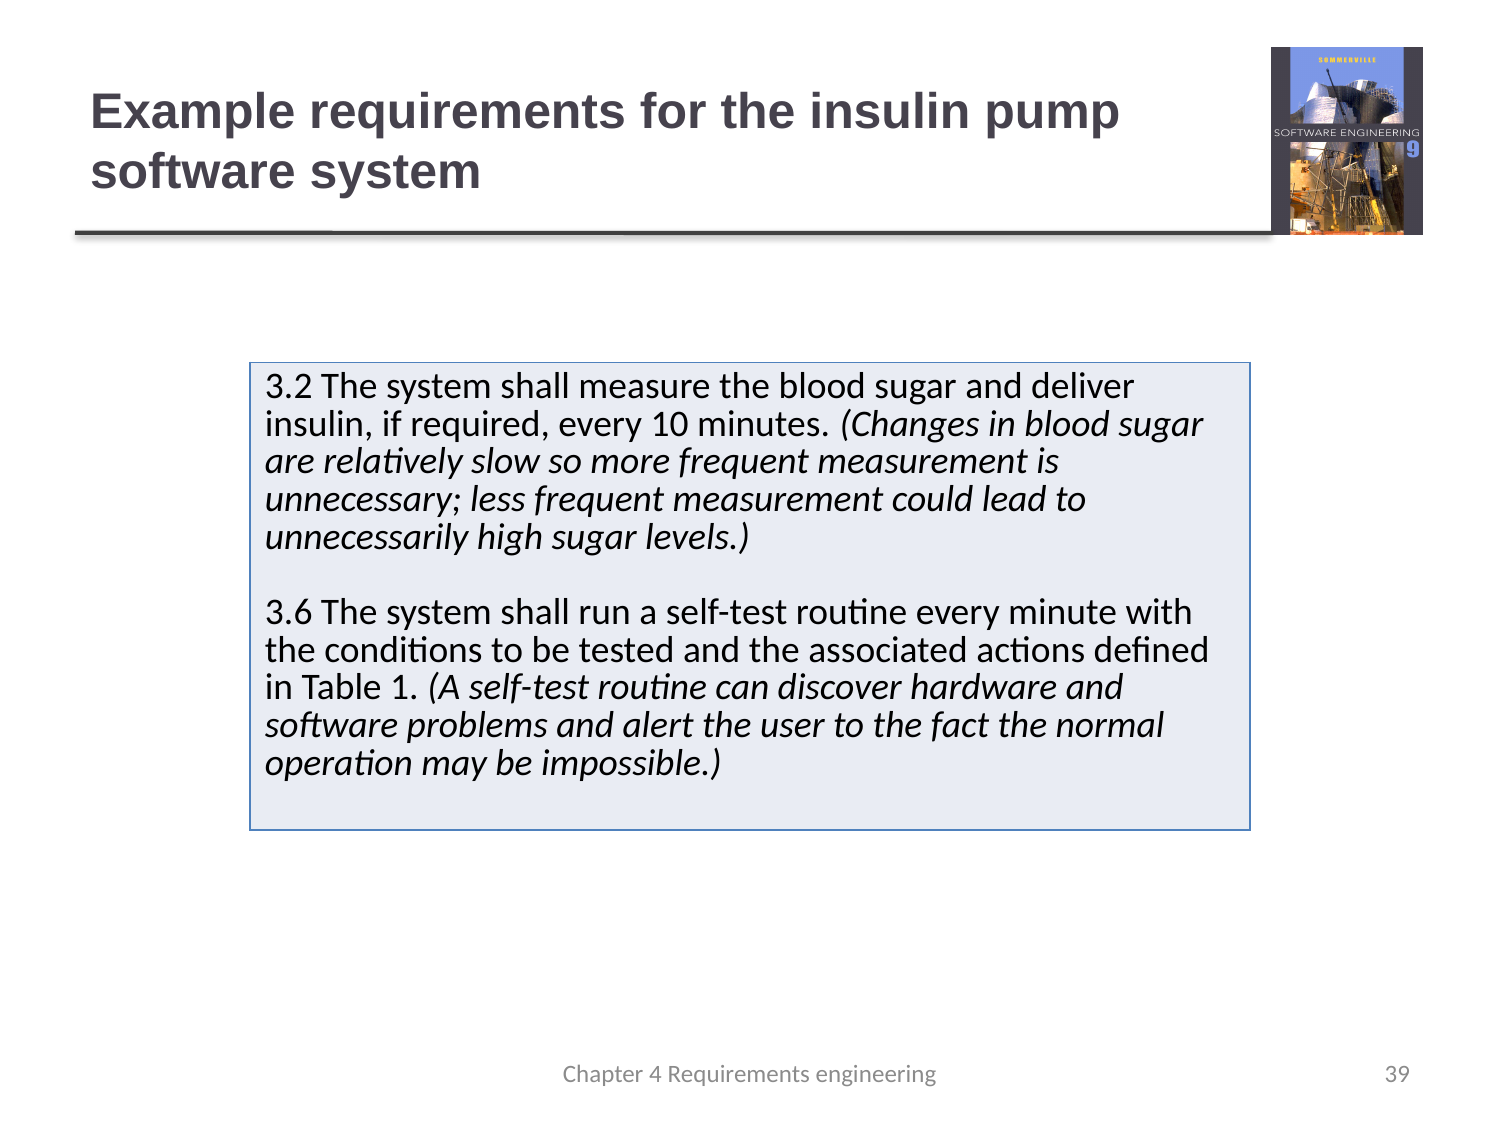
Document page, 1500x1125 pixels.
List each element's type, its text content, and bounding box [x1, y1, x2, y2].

footer Chapter 4 Requirements engineering [512, 1042, 988, 1103]
picture [1272, 47, 1423, 235]
table_header 3.2 The system shall measure the blood sugar and deliver insulin, if required, every 10 minutes. (Changes in blood sugar are relatively slow so more frequent measurement is unnecessary; less frequent measurement could lead to unnecessarily high sugar levels.) 3.6 The system shall run a self-test routine every minute with the conditions to be tested and the associated actions defined in Table 1. (A self-test routine can discover hardware and software problems and alert the user to the fact the normal operation may be impossible.) [251, 363, 1249, 829]
slide_number 39 [1074, 1042, 1425, 1103]
title Example requirements for the insulin pump software system [74, 44, 1272, 233]
